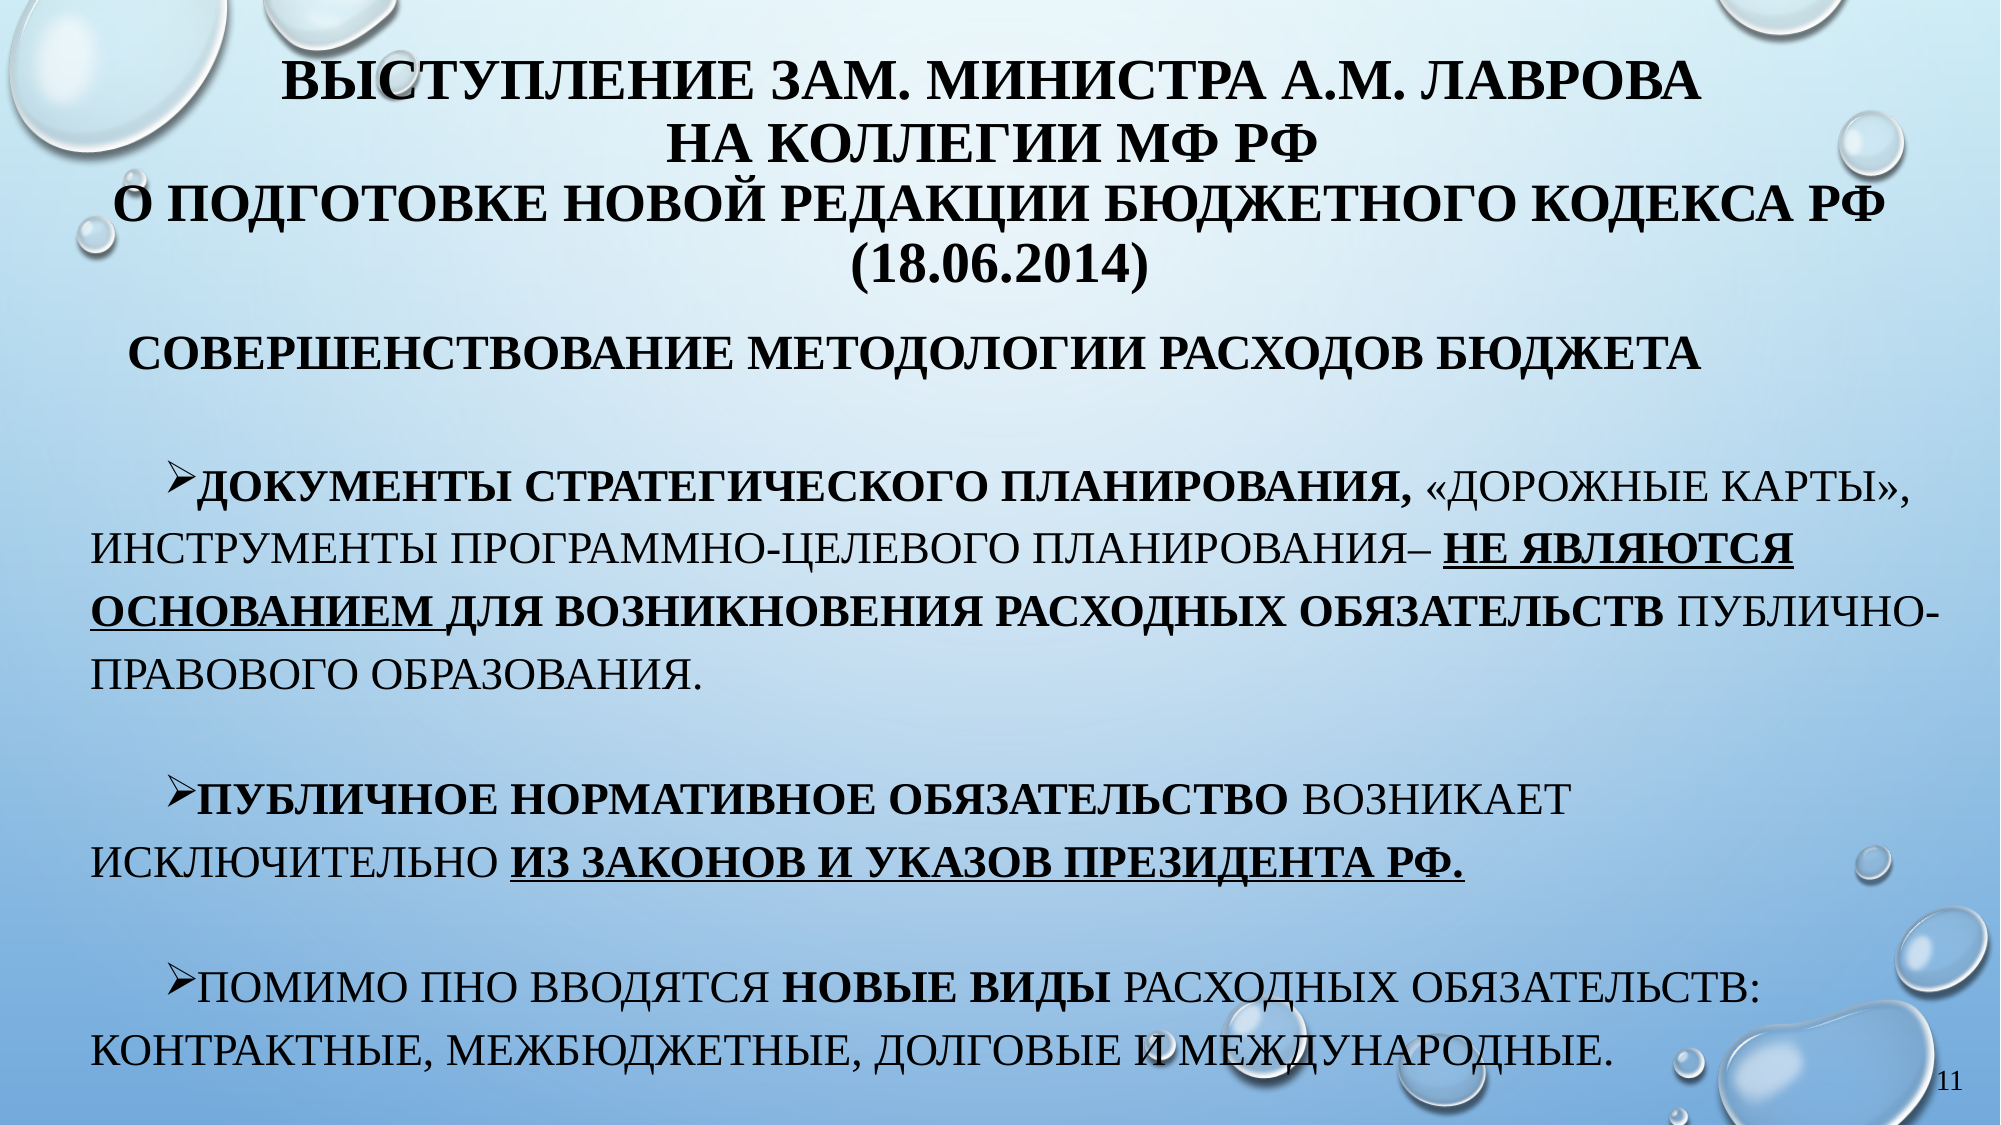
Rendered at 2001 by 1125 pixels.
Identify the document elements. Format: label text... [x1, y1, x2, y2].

picture [0, 0, 2000, 1125]
title Выступление зам. министра А.М. Лаврова на коллегии МФ РФ О подготовке новой редакции Бюджетного кодекса РФ (18.06.2014) [38, 41, 1962, 303]
list Совершенствование методологии расходов бюджета Документы стратегического планирования, «дорожные карты», инструменты программно-целевого планирования– не являются основанием для возникновения расходных обязательств публично-правового образования. Публичное нормативное обязательство возникает исключительно из законов и Указов Президента РФ. Помимо ПНО вводятся новые виды расходных обязательств: контрактные, межбюджетные, долговые и международные. [38, 303, 1962, 1085]
slide_number 11 [1915, 1047, 1979, 1110]
